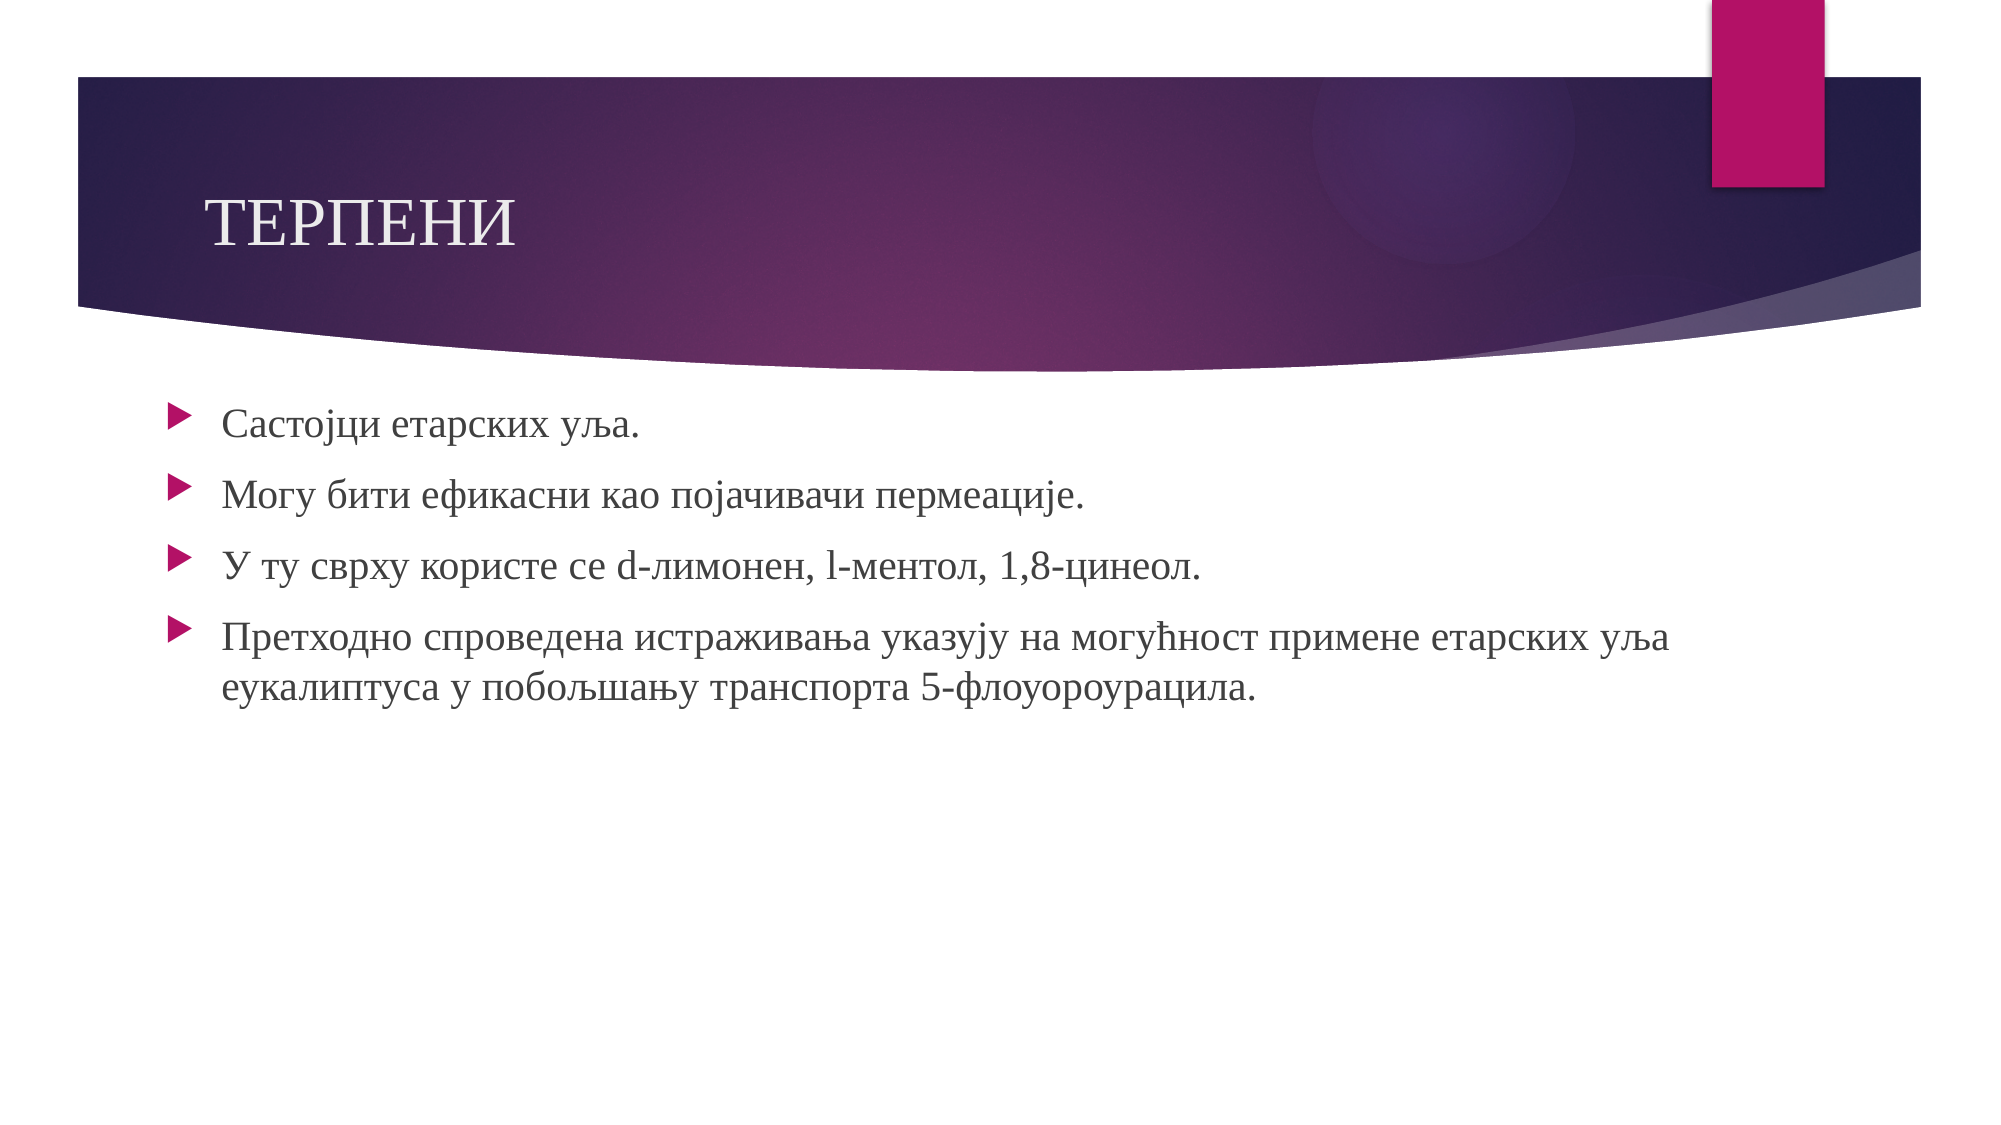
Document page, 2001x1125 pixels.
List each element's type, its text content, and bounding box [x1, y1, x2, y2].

title ТЕРПЕНИ [189, 159, 1627, 276]
list Састојци етарских уља. Могу бити ефикасни као појачивачи пермеације. У ту сврху користе се d-лимонен, l-ментол, 1,8-цинеол. Претходно спроведена истраживања указују на могућност примене етарских уља еукалиптуса у побољшању транспорта 5-флоуороурацила. [149, 388, 1850, 950]
